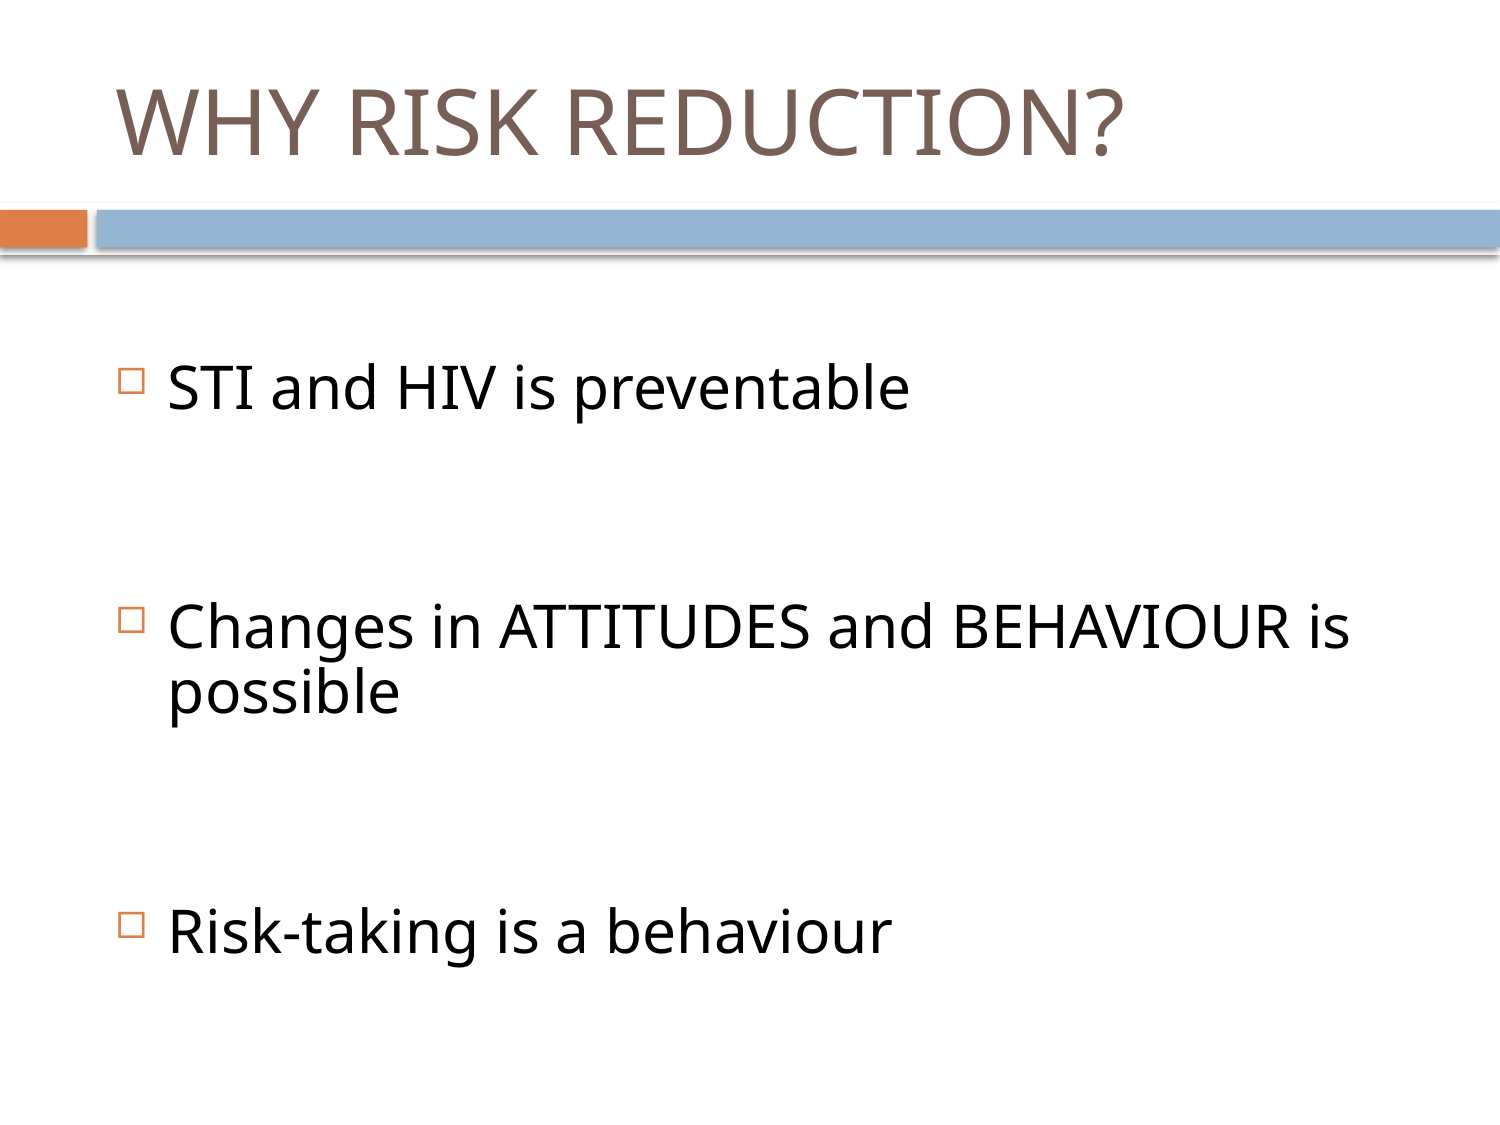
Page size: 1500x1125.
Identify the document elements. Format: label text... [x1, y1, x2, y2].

list STI and HIV is preventable Changes in ATTITUDES and BEHAVIOUR is possible Risk-taking is a behaviour [100, 262, 1439, 1001]
title WHY RISK REDUCTION? [100, 37, 1439, 201]
